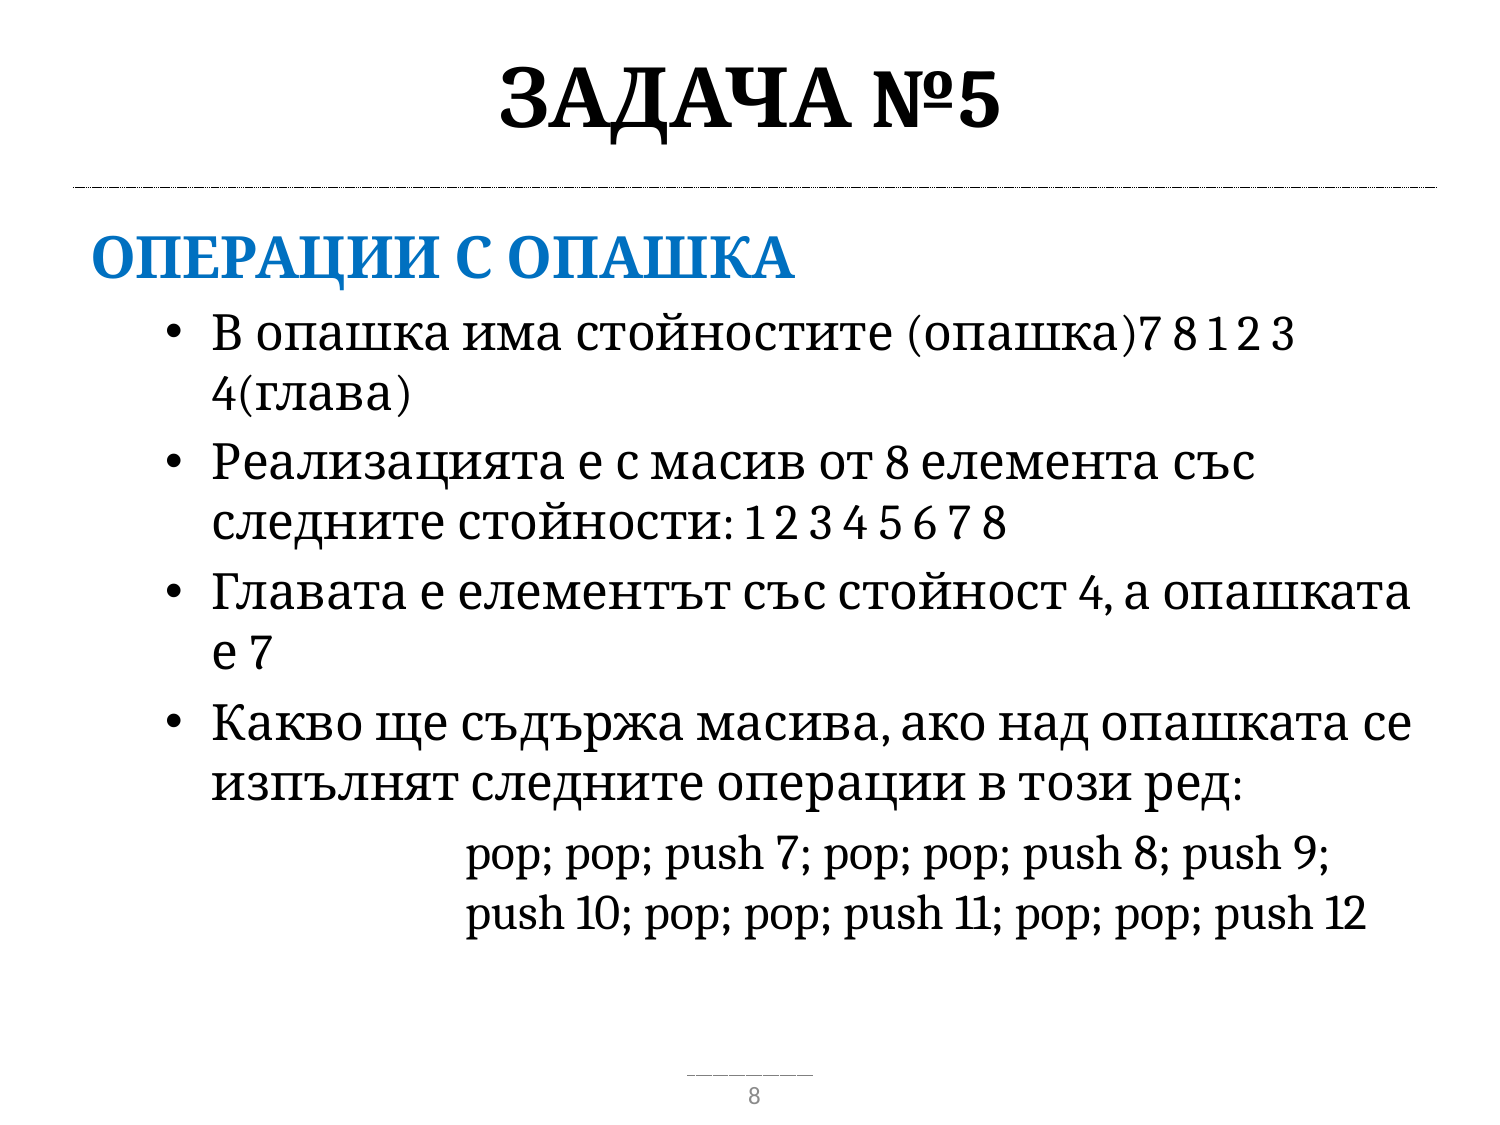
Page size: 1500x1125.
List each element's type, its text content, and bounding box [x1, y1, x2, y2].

slide_number 8 [579, 1065, 930, 1125]
title Задача №5 [0, 0, 1500, 188]
list Операции с опашка В опашка има стойностите (опашка)7 8 1 2 3 4(глава) Реализацията е с масив от 8 елемента със следните стойности: 1 2 3 4 5 6 7 8 Главата е елементът със стойност 4, а опашката е 7 Какво ще съдържа масива, ако над опашката се изпълнят следните операции в този ред: pop; pop; push 7; pop; pop; push 8; push 9; push 10; pop; pop; push 11; pop; pop; push 12 [75, 212, 1450, 1063]
